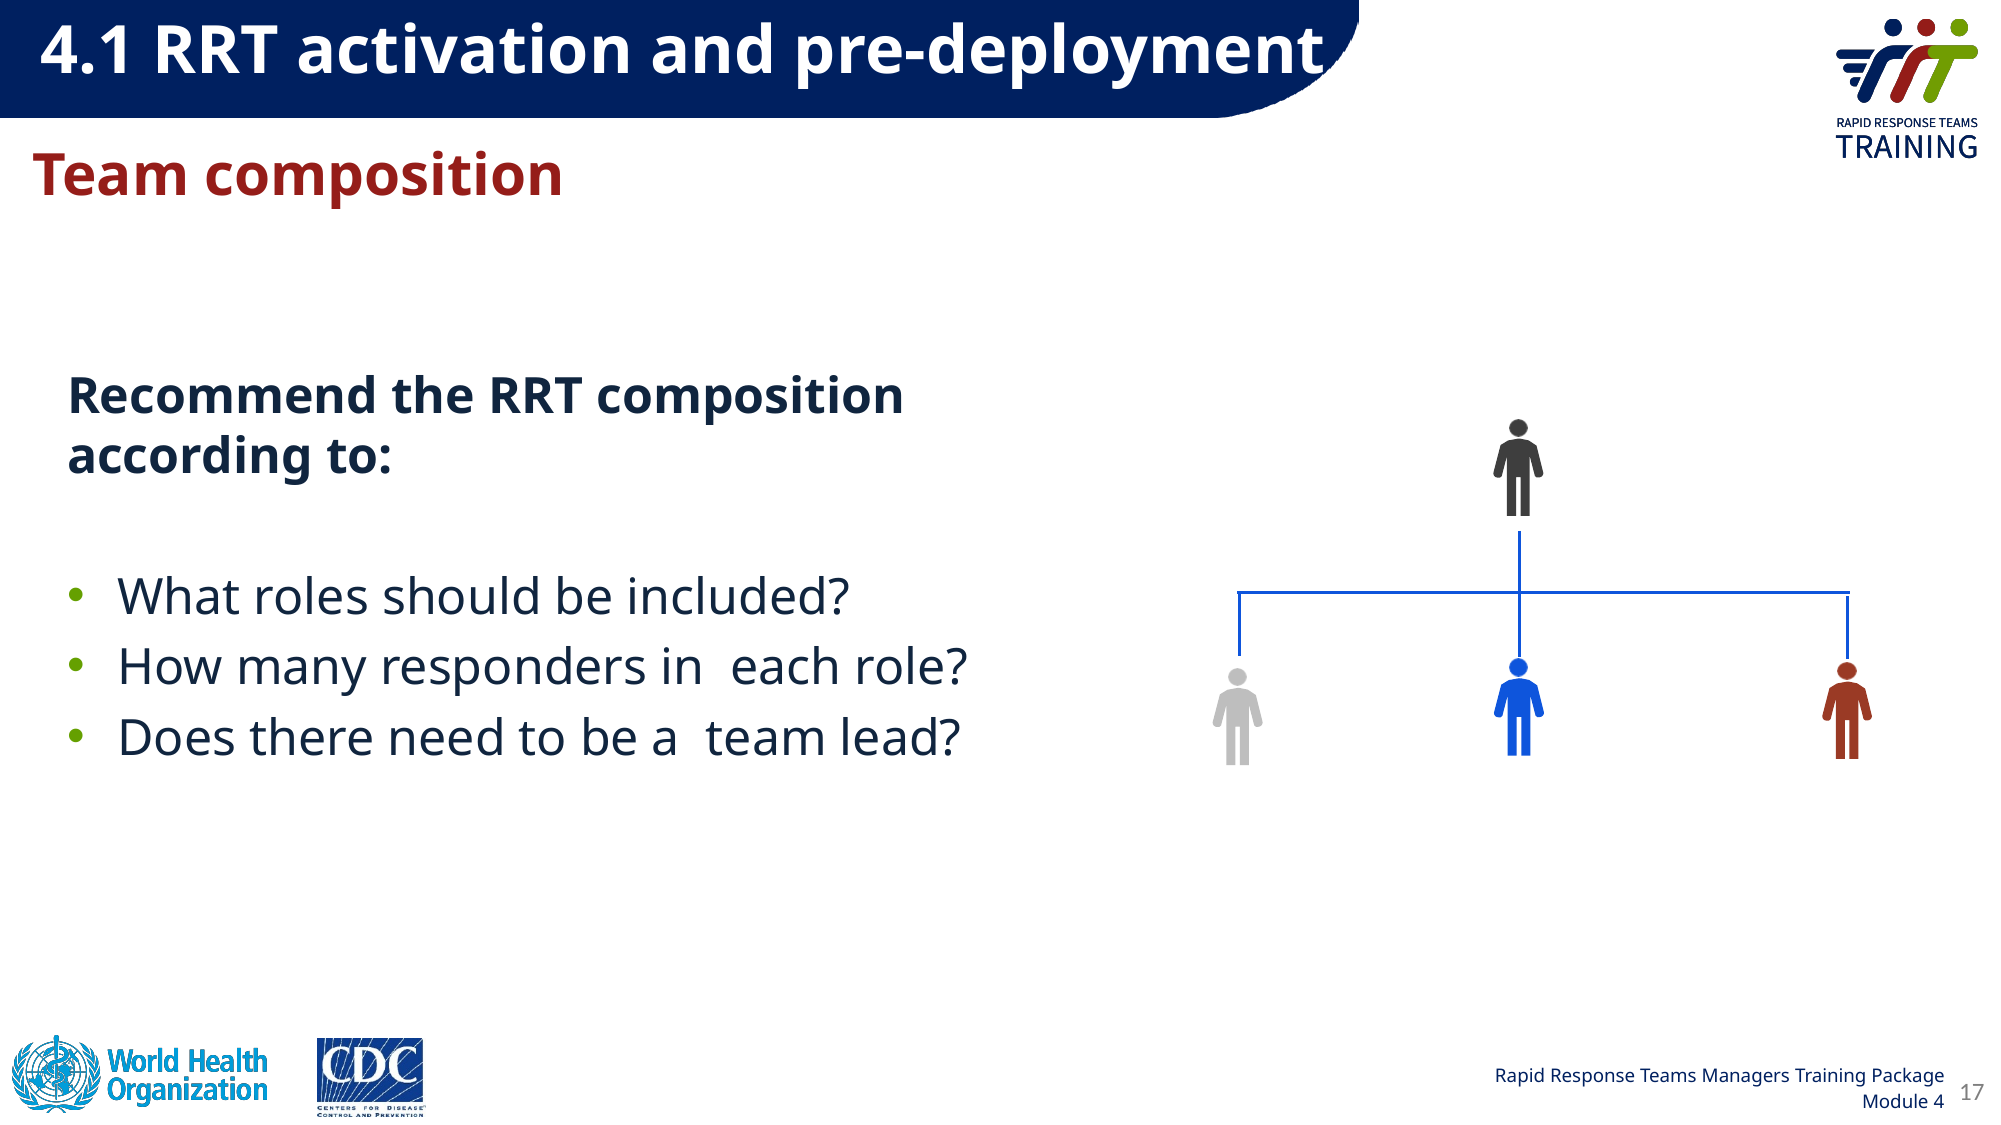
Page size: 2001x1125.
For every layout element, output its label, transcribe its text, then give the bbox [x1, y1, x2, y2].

picture [46, 1056, 54, 1062]
picture [22, 1062, 26, 1077]
picture [30, 1083, 37, 1091]
picture [317, 1038, 426, 1117]
picture [50, 1108, 62, 1113]
text_box 4.1 RRT activation and pre-deployment [25, 0, 1374, 95]
slide_number 17 [1926, 1067, 2000, 1125]
picture [0, 0, 1359, 118]
picture [1835, 19, 1978, 167]
picture [40, 1062, 47, 1070]
picture [34, 1054, 43, 1078]
title Team composition [21, 123, 609, 231]
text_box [1493, 419, 1544, 517]
text_box Recommend the RRT composition according to: What roles should be included? How many responders in each role? Does there need to be a team lead? [67, 360, 1150, 766]
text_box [1212, 530, 1873, 766]
picture [59, 1035, 267, 1113]
picture [12, 1035, 54, 1068]
picture [36, 1088, 78, 1105]
picture [12, 1083, 48, 1113]
picture [24, 1054, 36, 1087]
picture [71, 1053, 90, 1091]
